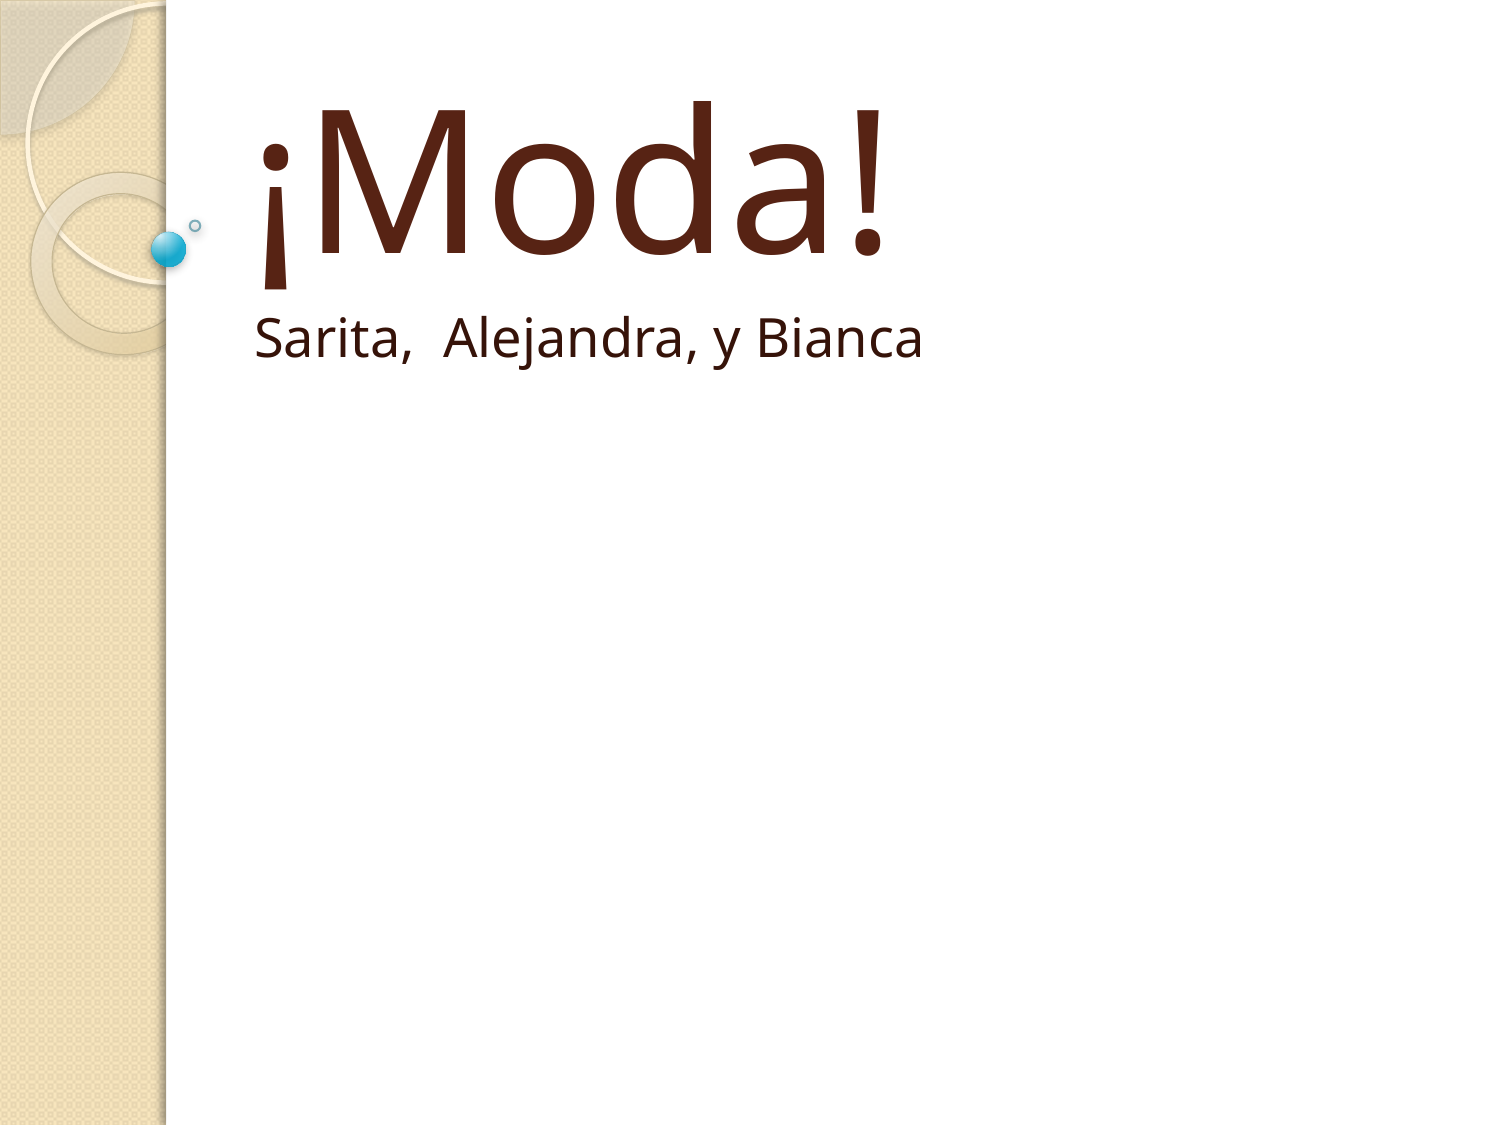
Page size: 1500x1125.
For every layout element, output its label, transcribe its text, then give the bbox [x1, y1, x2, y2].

title ¡Moda! [234, 59, 1450, 301]
subtitle Sarita, Alejandra, y Bianca [234, 303, 1450, 591]
